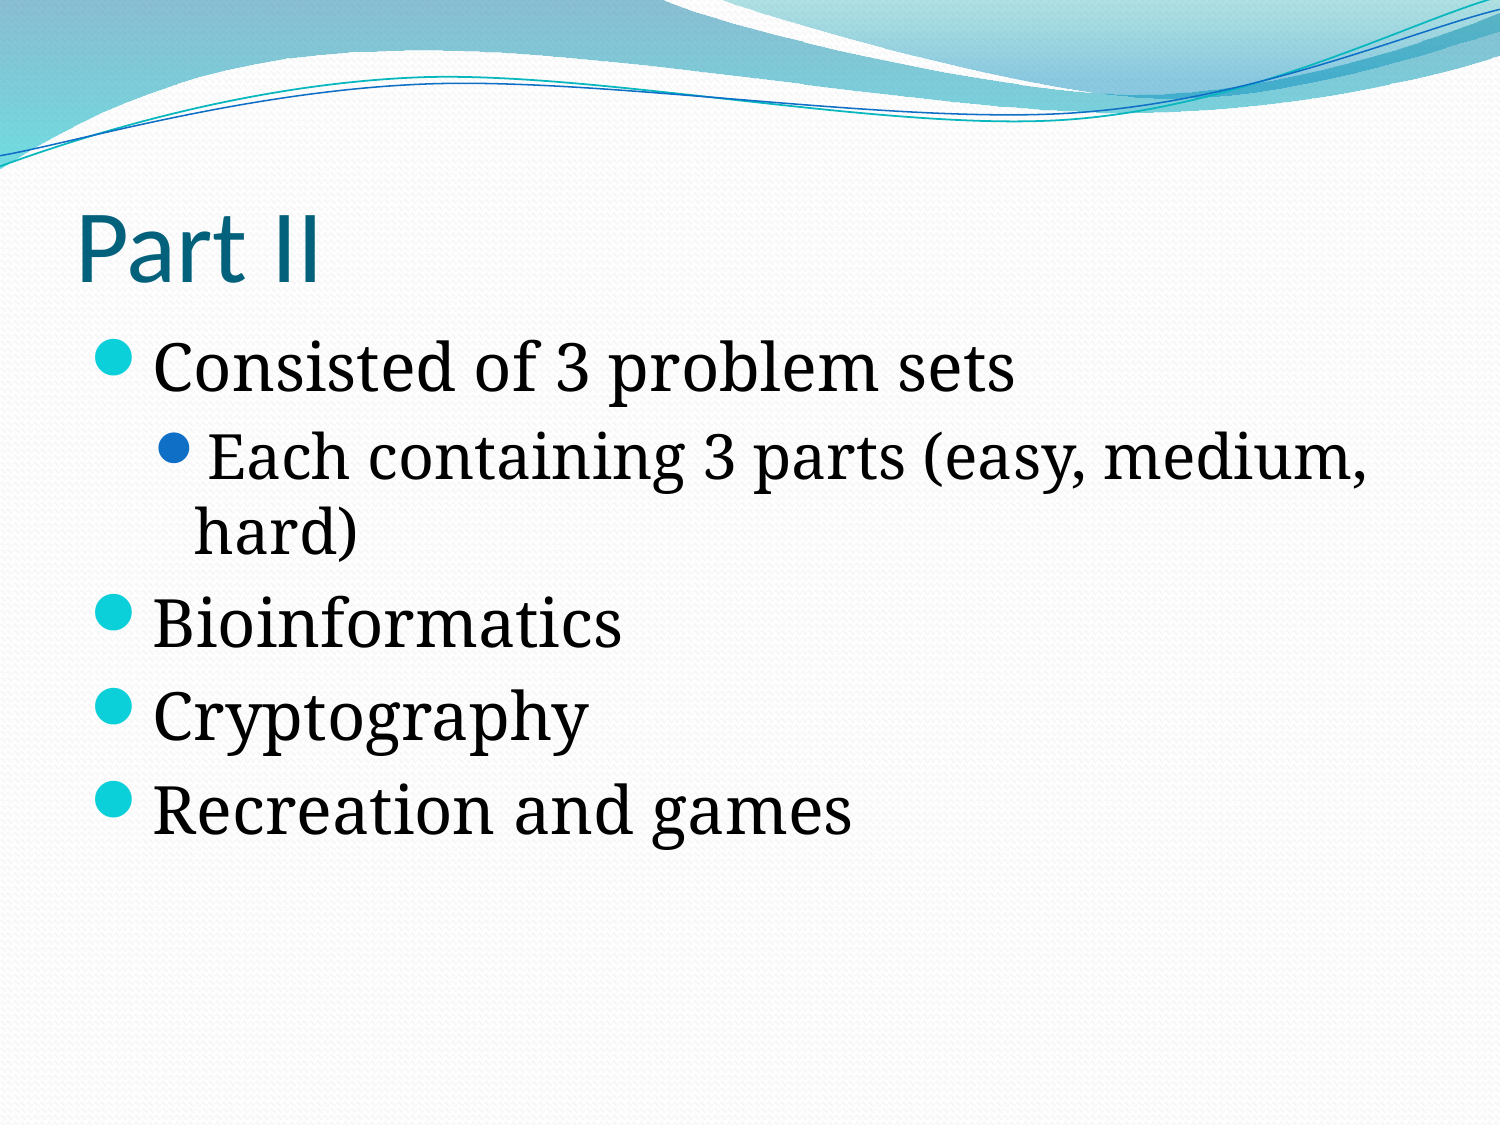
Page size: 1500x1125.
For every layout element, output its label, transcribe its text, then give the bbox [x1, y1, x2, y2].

list Consisted of 3 problem sets Each containing 3 parts (easy, medium, hard) Bioinformatics Cryptography Recreation and games [75, 317, 1425, 1038]
title Part II [75, 115, 1425, 303]
